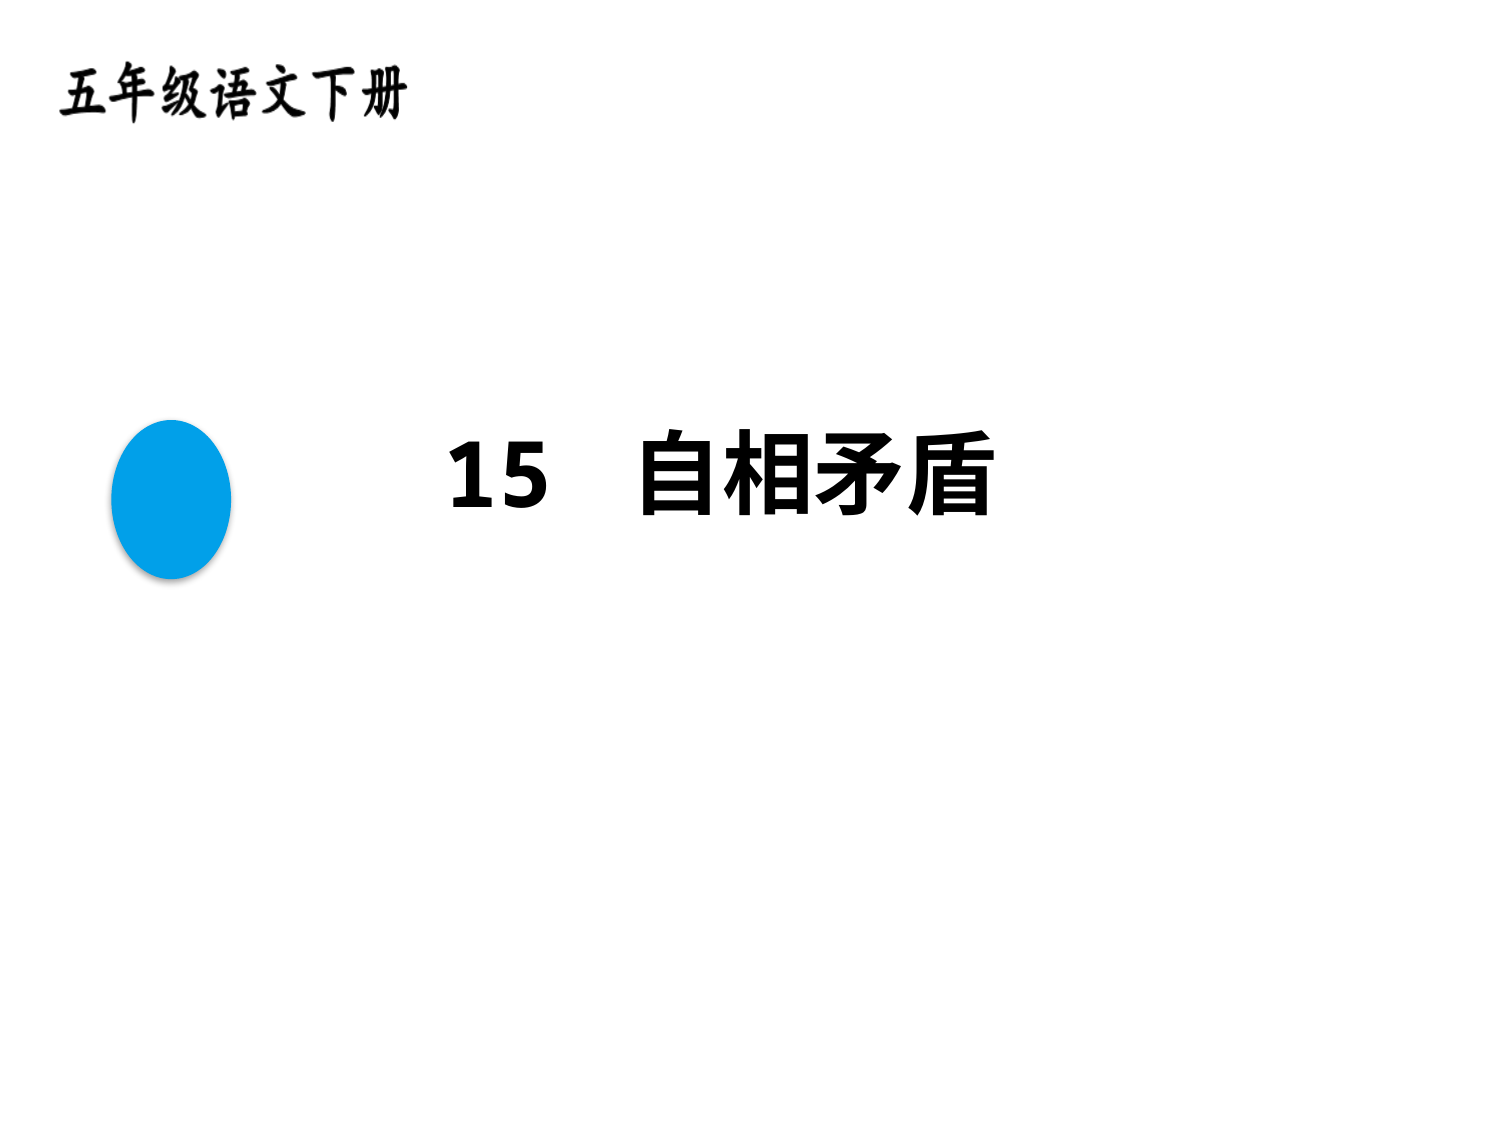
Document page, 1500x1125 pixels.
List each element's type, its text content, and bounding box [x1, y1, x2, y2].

picture [40, 26, 440, 139]
text_box [111, 420, 232, 580]
text_box 15 自相矛盾 [348, 408, 1093, 580]
